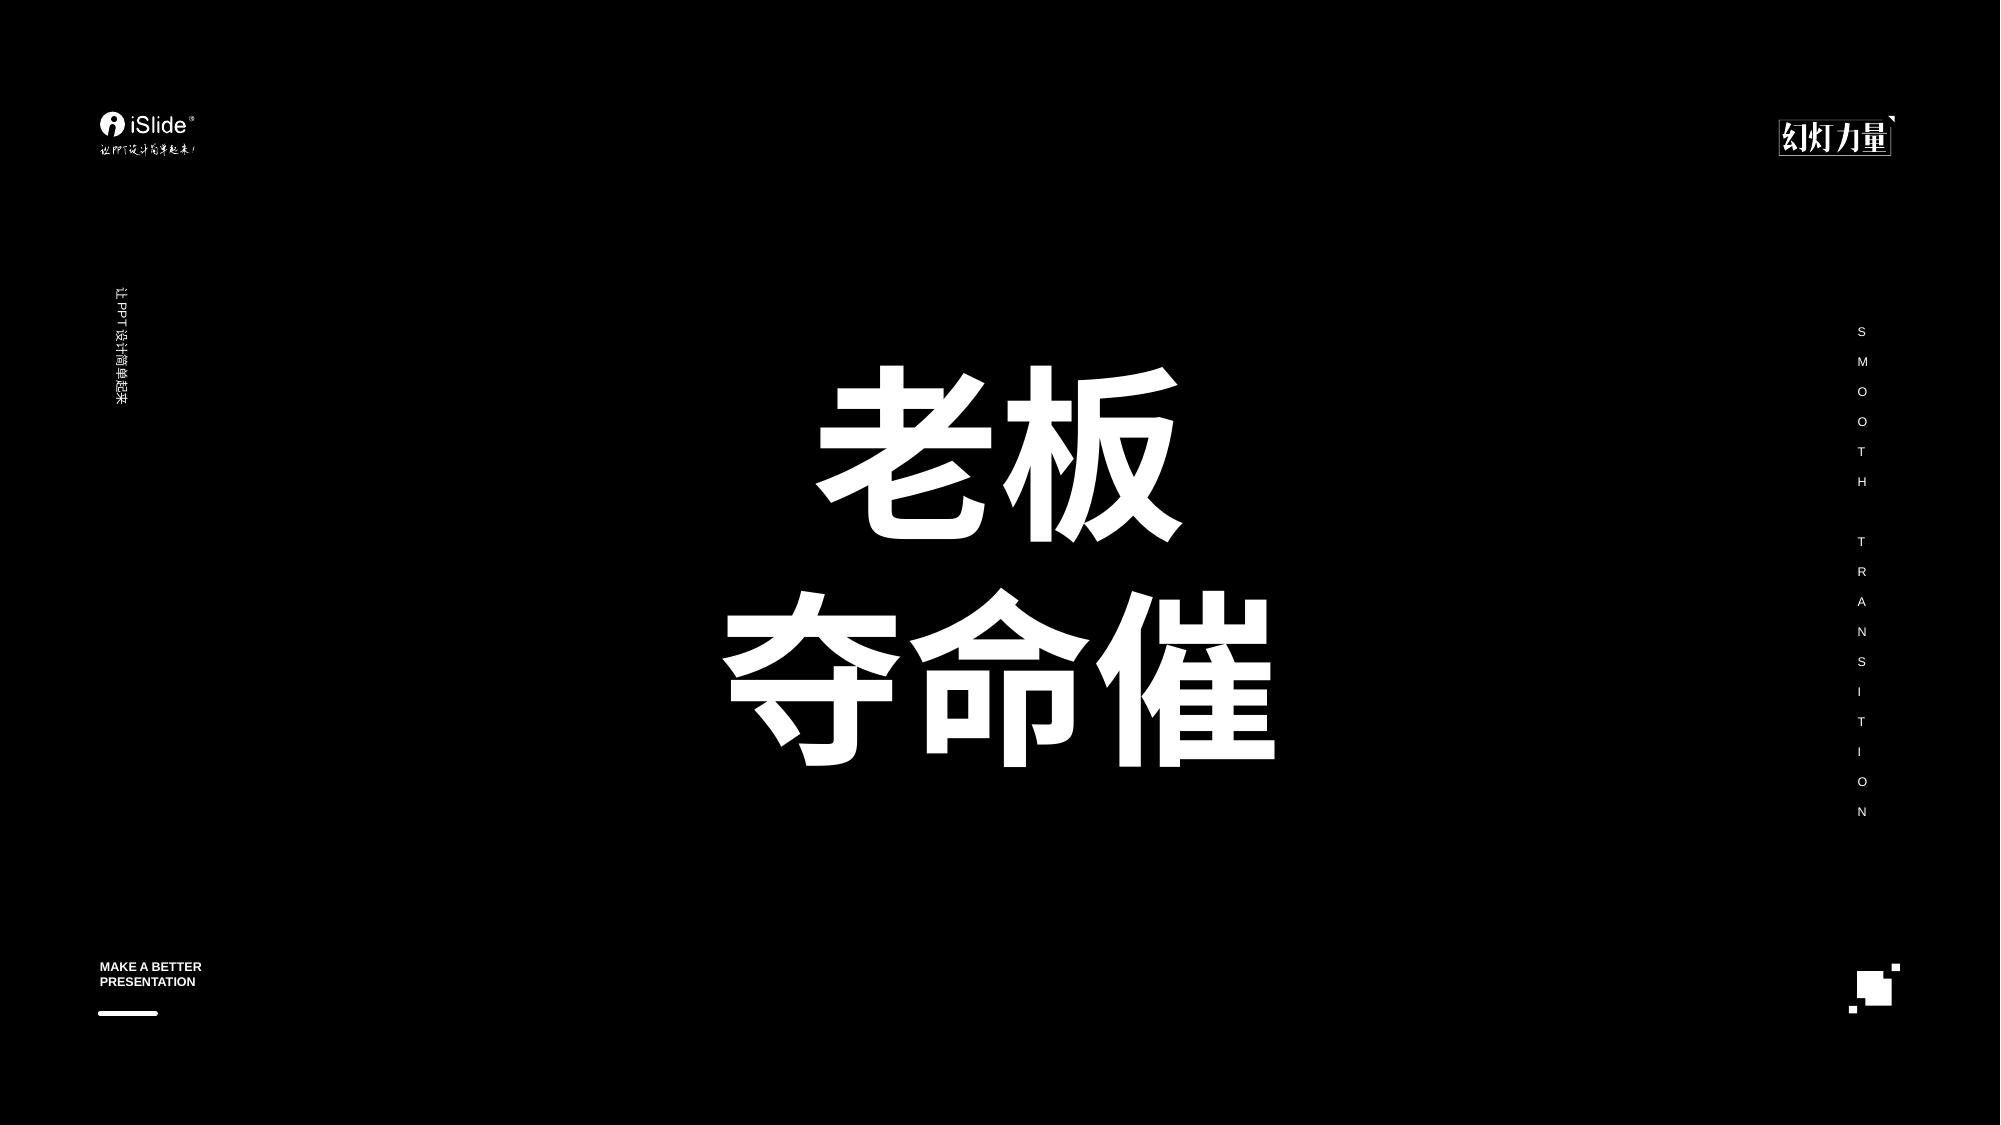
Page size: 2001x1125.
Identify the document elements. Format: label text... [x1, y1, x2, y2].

text_box 老板 夺命催 [211, 405, 1788, 719]
